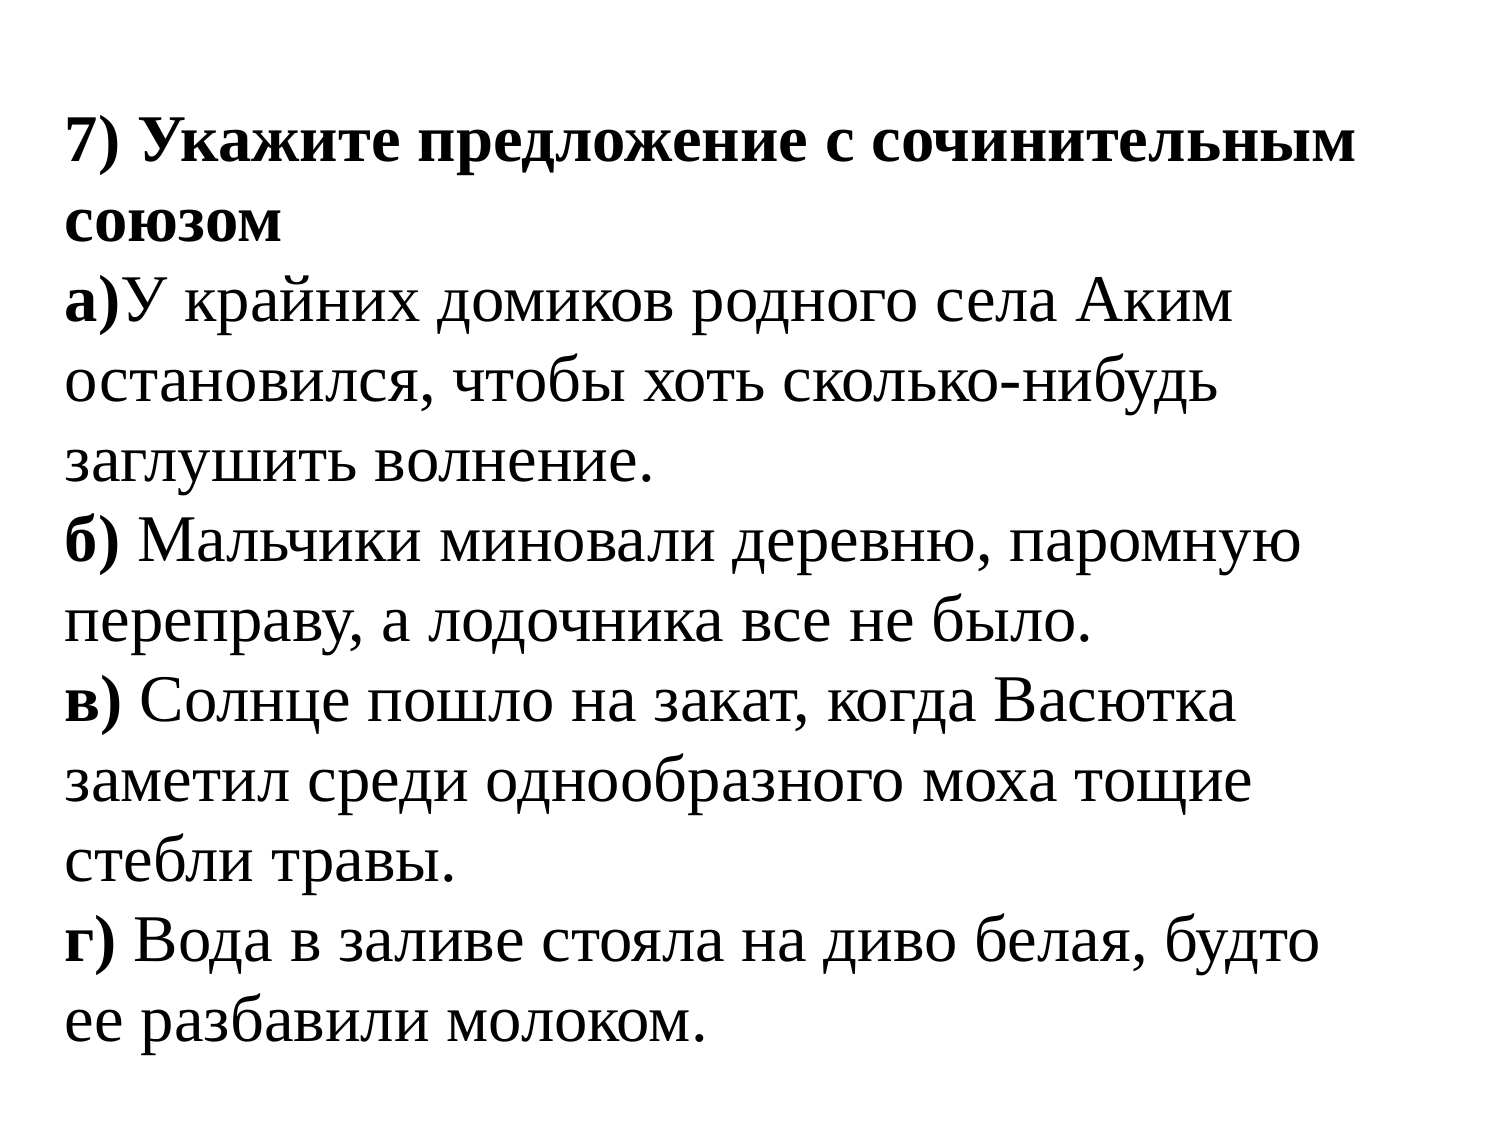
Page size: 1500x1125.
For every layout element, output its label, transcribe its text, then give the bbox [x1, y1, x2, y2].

text_box 7) Укажите предложение с сочинительным союзом а)У крайних домиков родного села Аким остановился, чтобы хоть сколько-нибудь заглушить волнение. б) Мальчики миновали деревню, паромную переправу, а лодочника все не было. в) Солнце пошло на закат, когда Васютка заметил среди однообразного моха тощие стебли травы. г) Вода в заливе стояла на диво белая, будто ее разбавили молоком. [49, 87, 1475, 1062]
